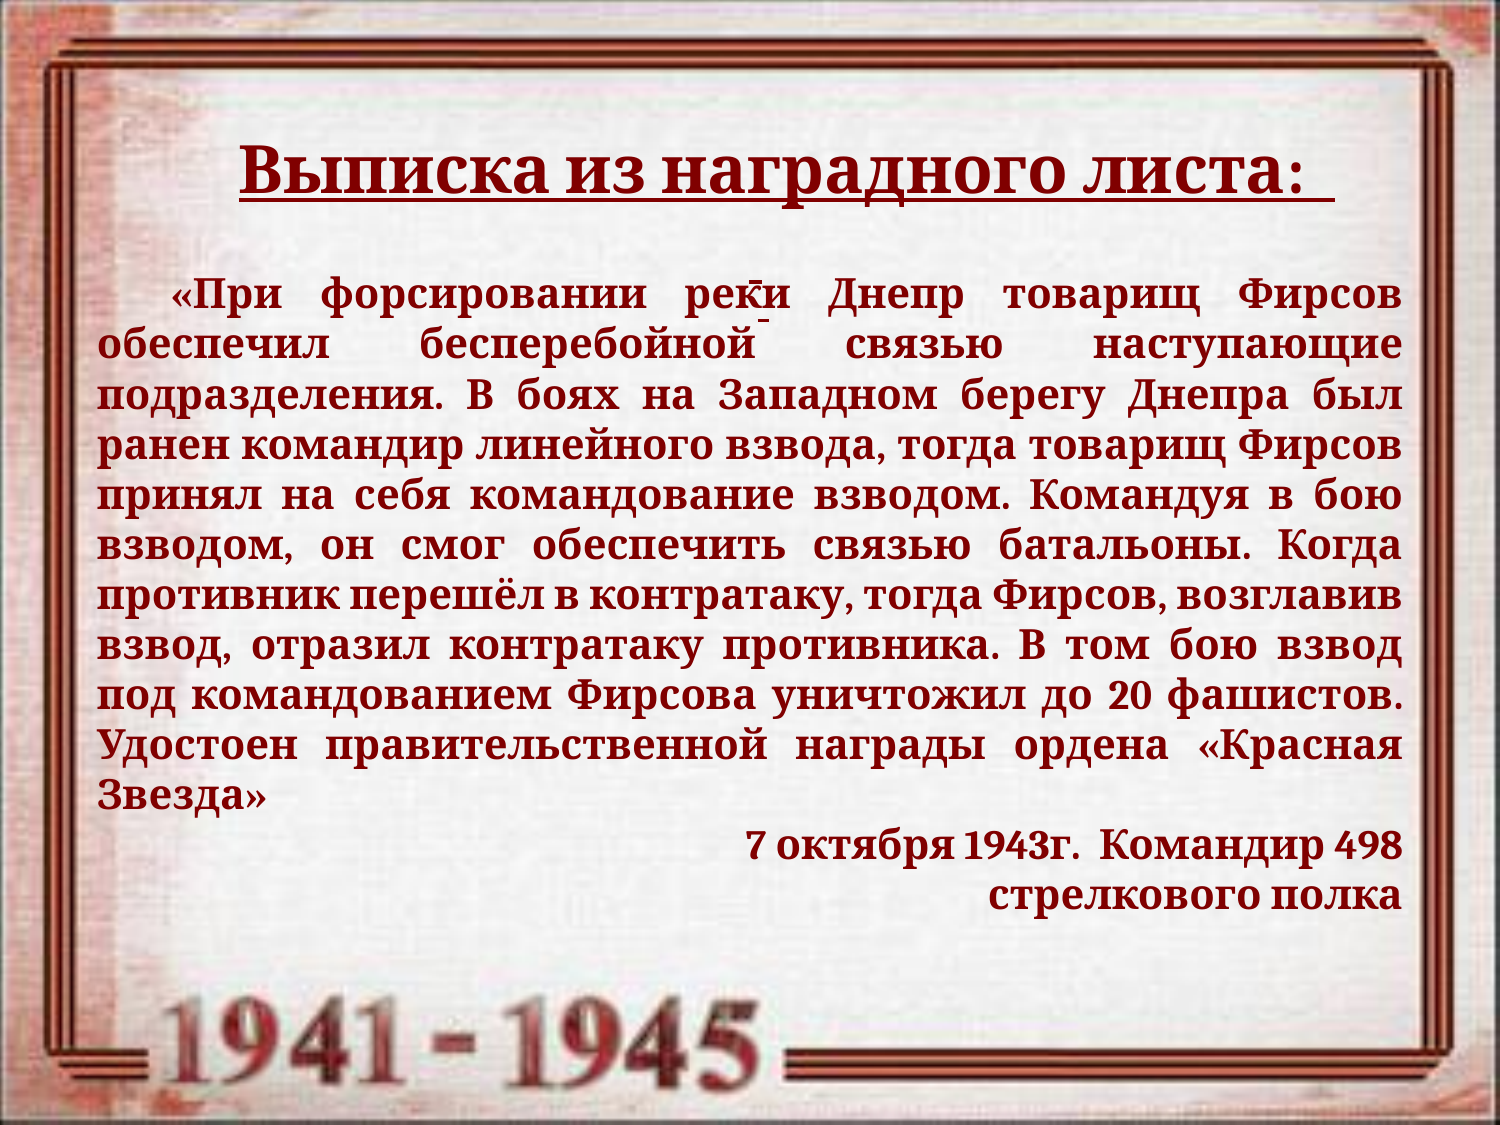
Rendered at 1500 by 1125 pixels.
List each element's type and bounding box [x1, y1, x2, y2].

list [0, 0, 1500, 1125]
